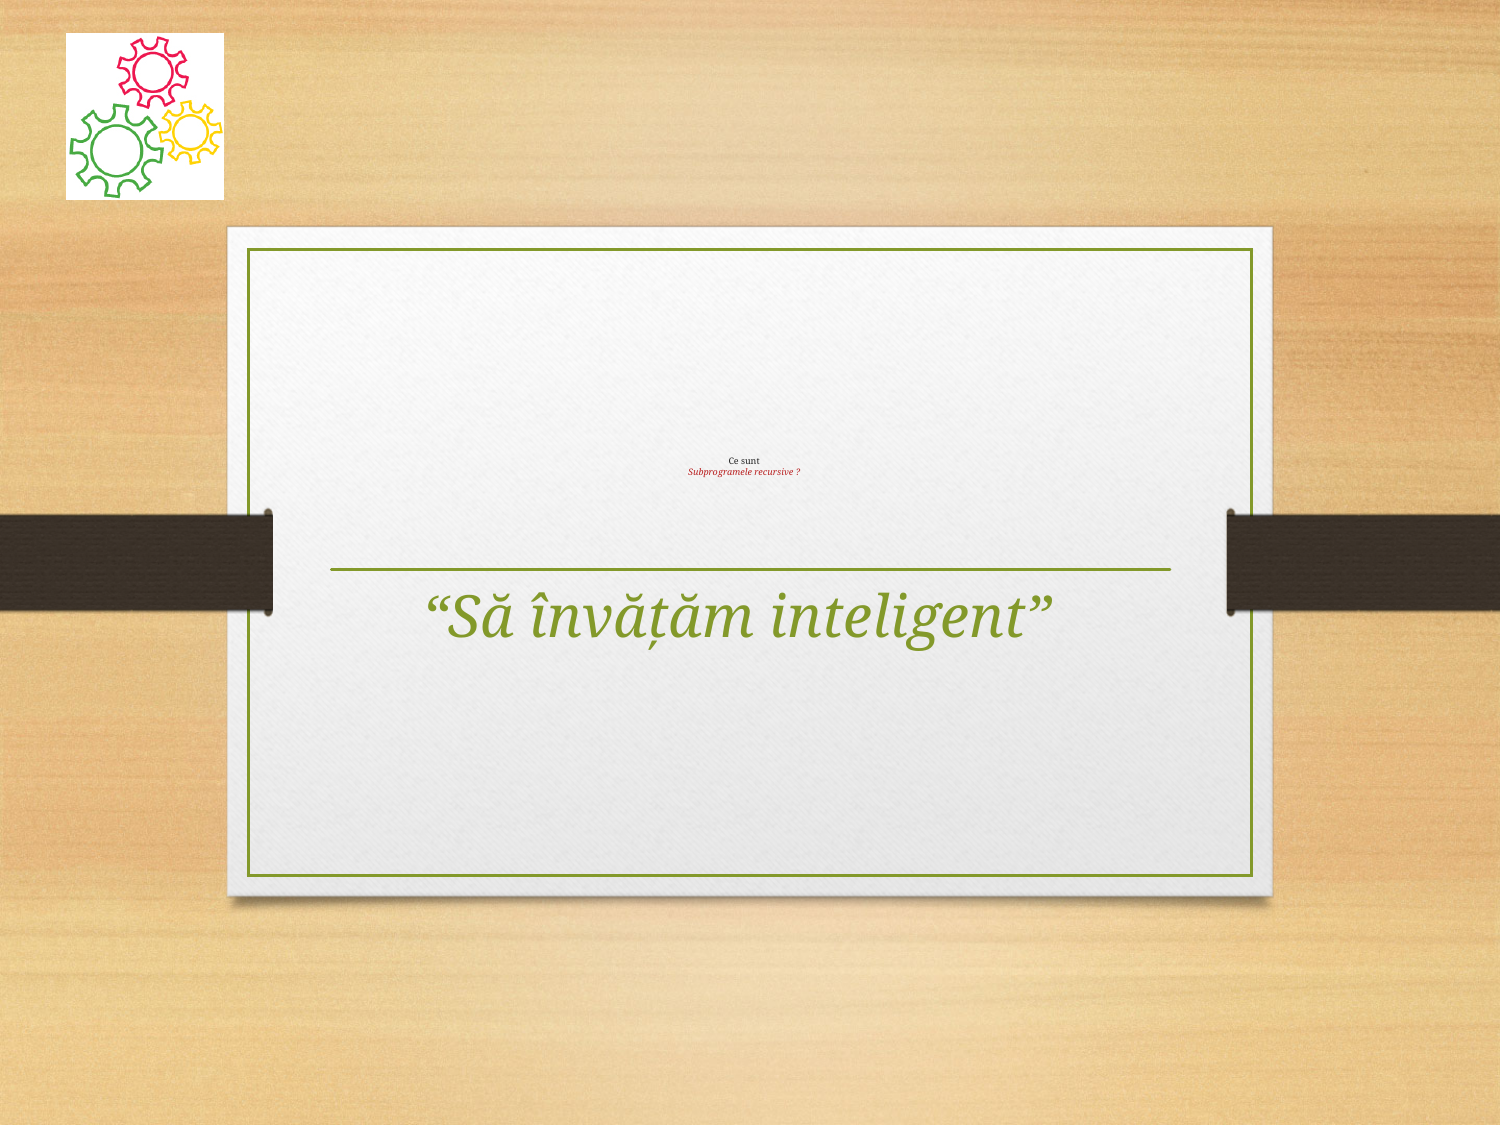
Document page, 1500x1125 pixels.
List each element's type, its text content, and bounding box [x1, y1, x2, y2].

picture [0, 0, 1500, 1125]
title Ce sunt Subprogramele recursive ? [83, 243, 1406, 485]
text_box “Să învăţăm inteligent” [407, 571, 1081, 726]
